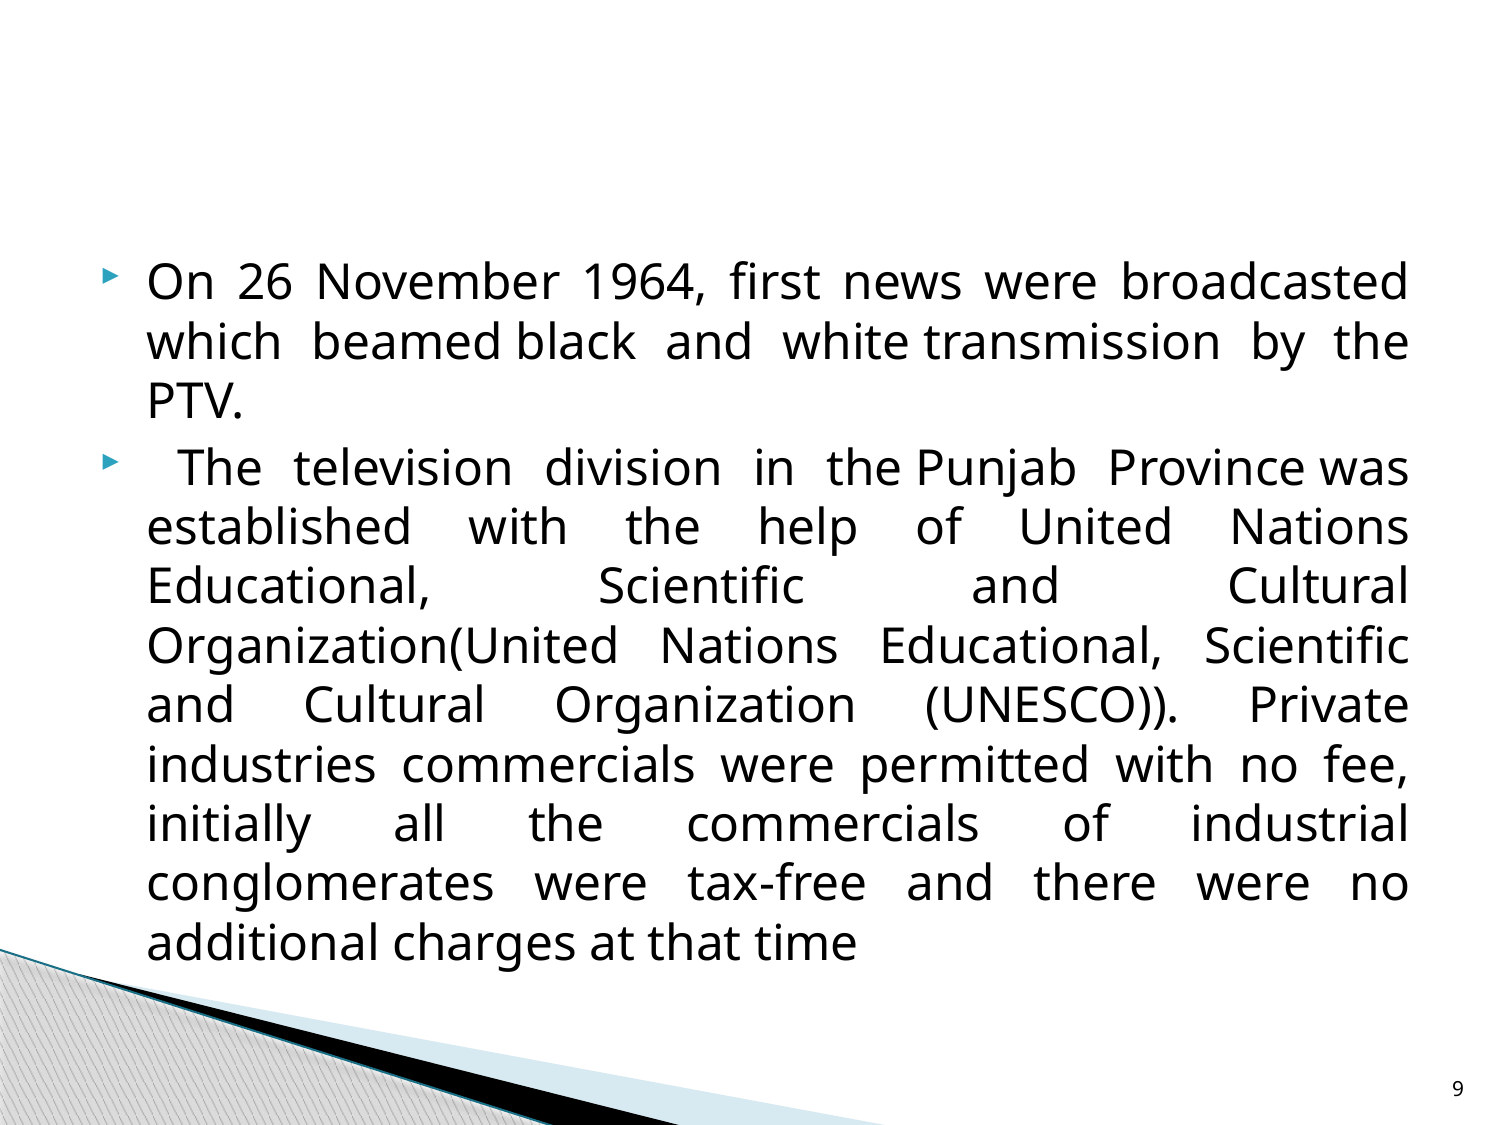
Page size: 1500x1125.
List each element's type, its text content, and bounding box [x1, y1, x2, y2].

list On 26 November 1964, first news were broadcasted which beamed black and white transmission by the PTV. The television division in the Punjab Province was established with the help of United Nations Educational, Scientific and Cultural Organization(United Nations Educational, Scientific and Cultural Organization (UNESCO)). Private industries commercials were permitted with no fee, initially all the commercials of industrial conglomerates were tax-free and there were no additional charges at that time [75, 243, 1425, 986]
slide_number 9 [1418, 1051, 1479, 1112]
